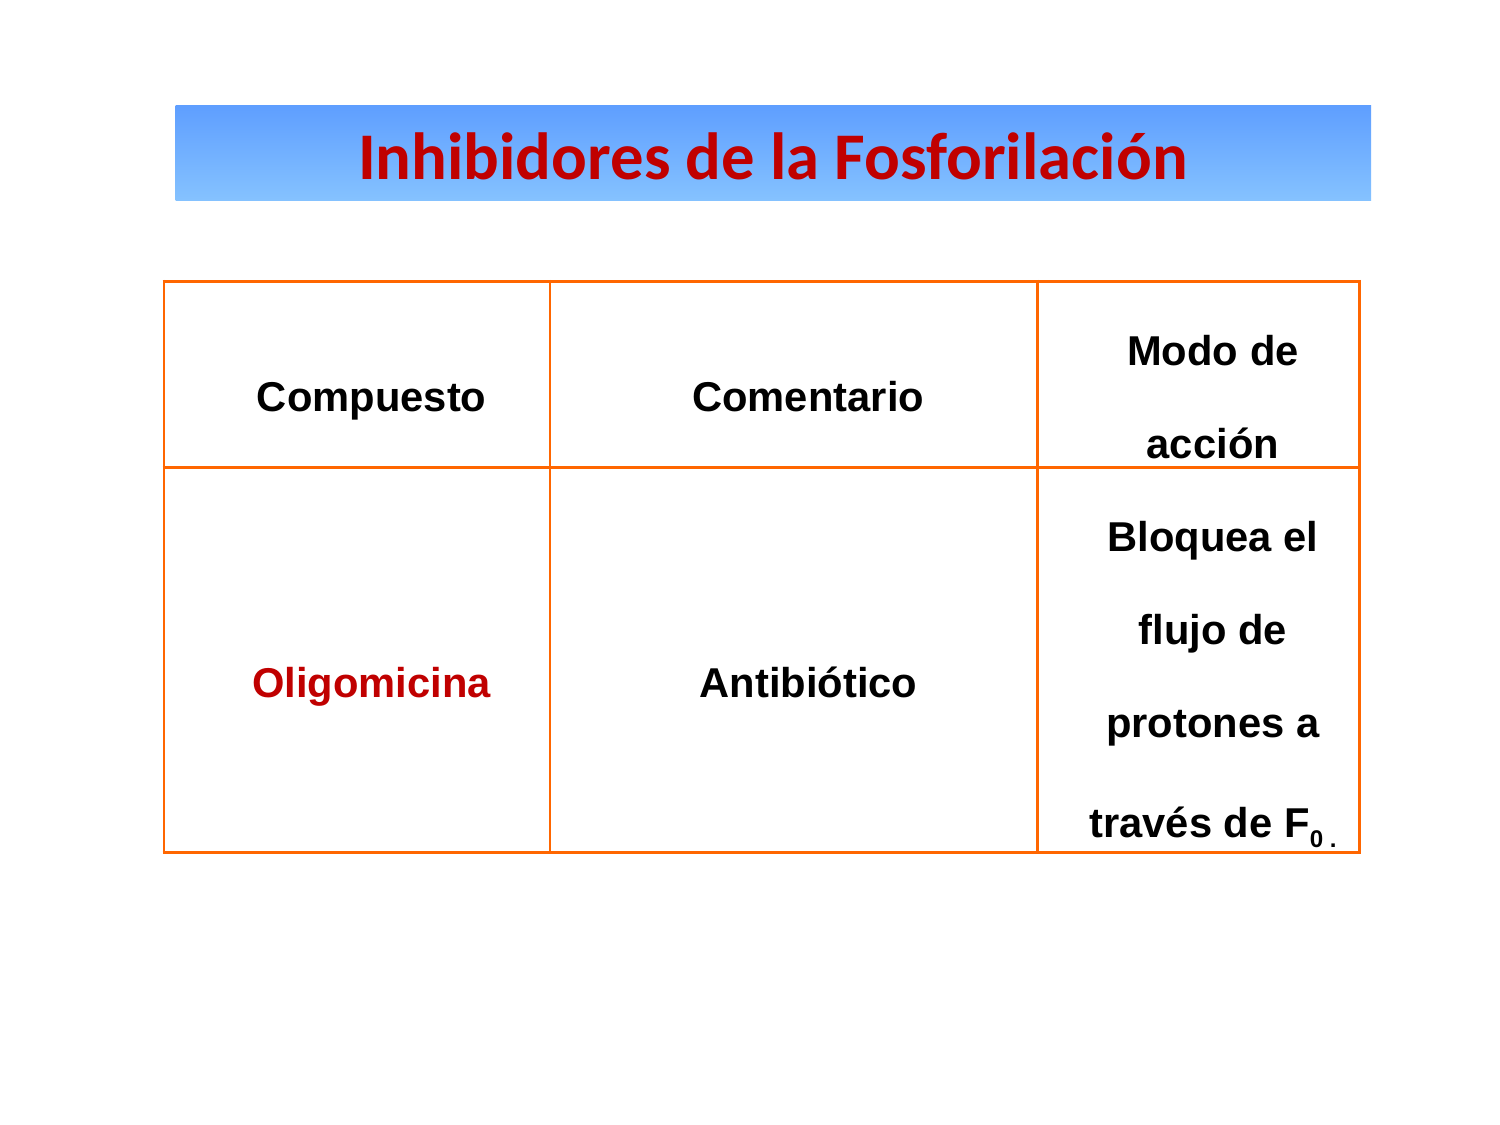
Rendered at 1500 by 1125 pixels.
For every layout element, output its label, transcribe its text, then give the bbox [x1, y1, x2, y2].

table_cell Oligomicina [165, 469, 549, 851]
table_header Comentario [551, 283, 1036, 466]
table_cell Bloquea el flujo de protones a través de F0 . [1039, 469, 1358, 851]
table_header Compuesto [165, 283, 549, 466]
table_cell Antibiótico [551, 469, 1036, 851]
table_header Modo de acción [1039, 283, 1358, 466]
text_box Inhibidores de la Fosforilación [175, 105, 1372, 201]
